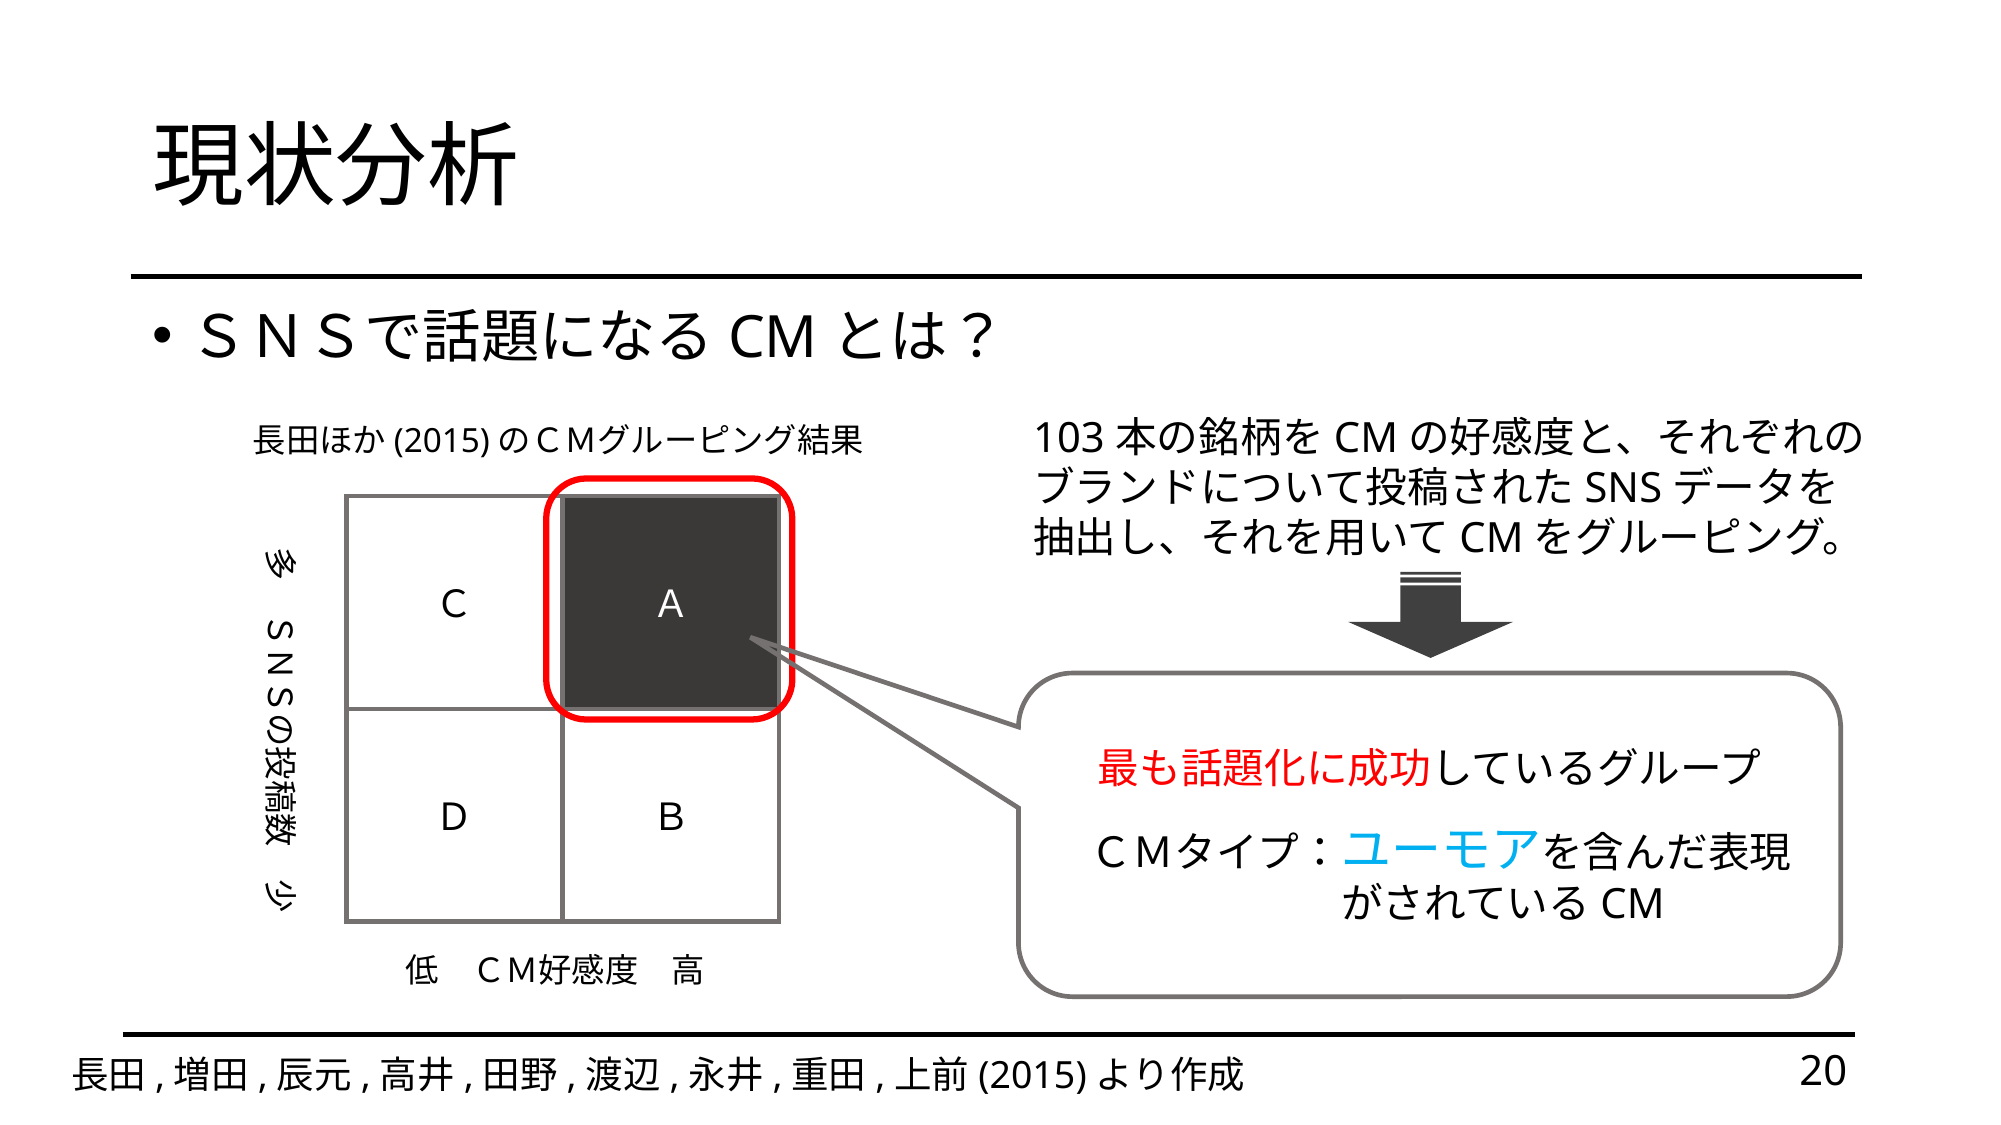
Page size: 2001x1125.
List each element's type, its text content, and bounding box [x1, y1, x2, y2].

text_box 低 ＣＭ好感度 高 [391, 941, 775, 997]
text_box 最も話題化に成功しているグループ ＣＭタイプ：ユーモアを含んだ表現 がされているCM [779, 645, 1842, 998]
text_box 103本の銘柄をCMの好感度と、それぞれの ブランドについて投稿されたSNSデータを 抽出し、それを用いてCMをグルーピング。 [1018, 402, 1903, 568]
slide_number 20 [1412, 1042, 1863, 1103]
title 現状分析 [137, 59, 1863, 276]
list ＳＮＳで話題になるCMとは？ [137, 299, 1863, 1014]
text_box 長田,増田,辰元,高井,田野,渡辺,永井,重田,上前(2015)より作成 [56, 1043, 1260, 1103]
text_box [779, 658, 794, 711]
text_box [552, 477, 794, 650]
text_box 長田ほか(2015)のＣＭグルーピング結果 [238, 411, 961, 467]
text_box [346, 496, 779, 922]
text_box 多 ＳＮＳの投稿数 少 [238, 532, 309, 997]
text_box [1347, 571, 1514, 660]
